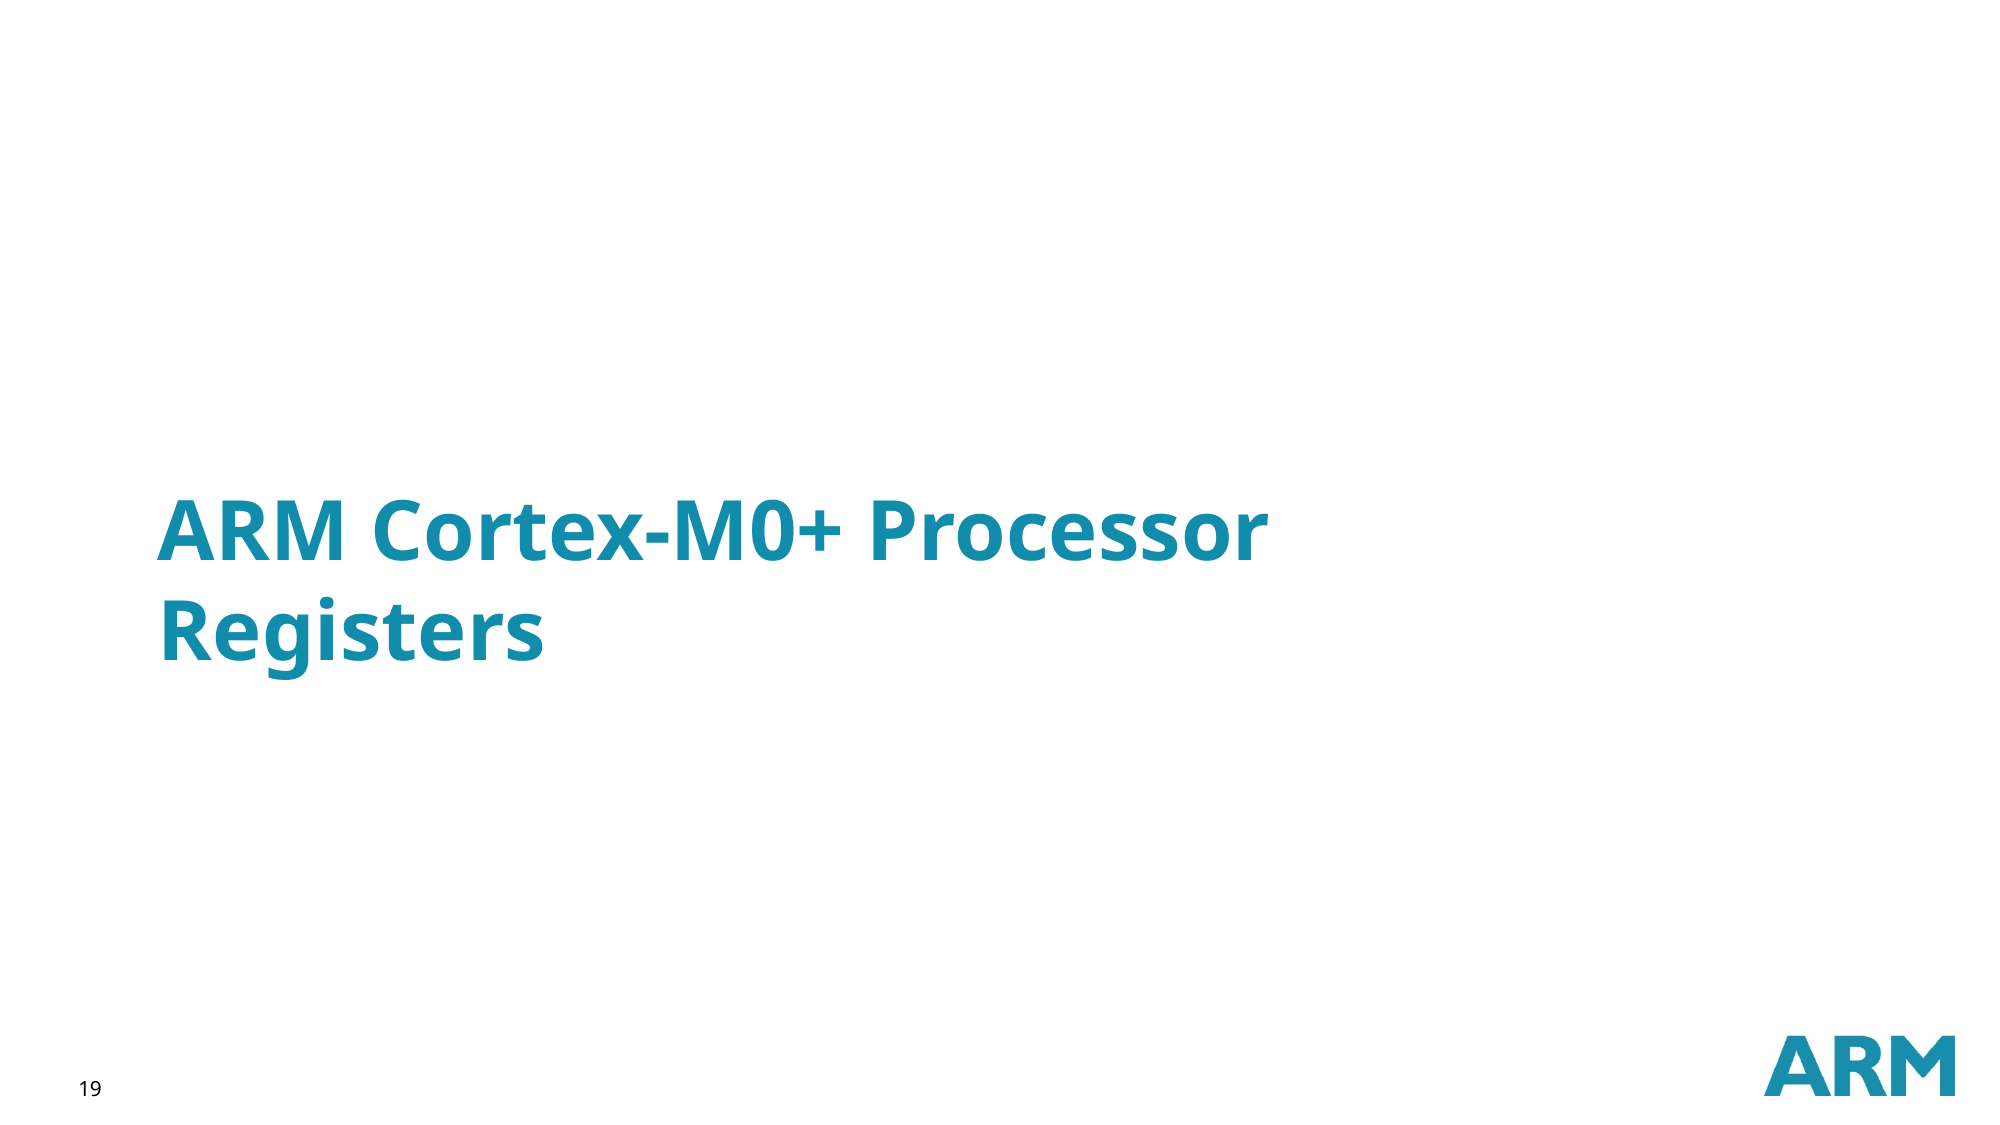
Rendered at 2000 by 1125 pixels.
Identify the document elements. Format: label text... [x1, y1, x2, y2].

title ARM Cortex-M0+ Processor Registers [157, 477, 1858, 777]
picture [1763, 1035, 1955, 1096]
